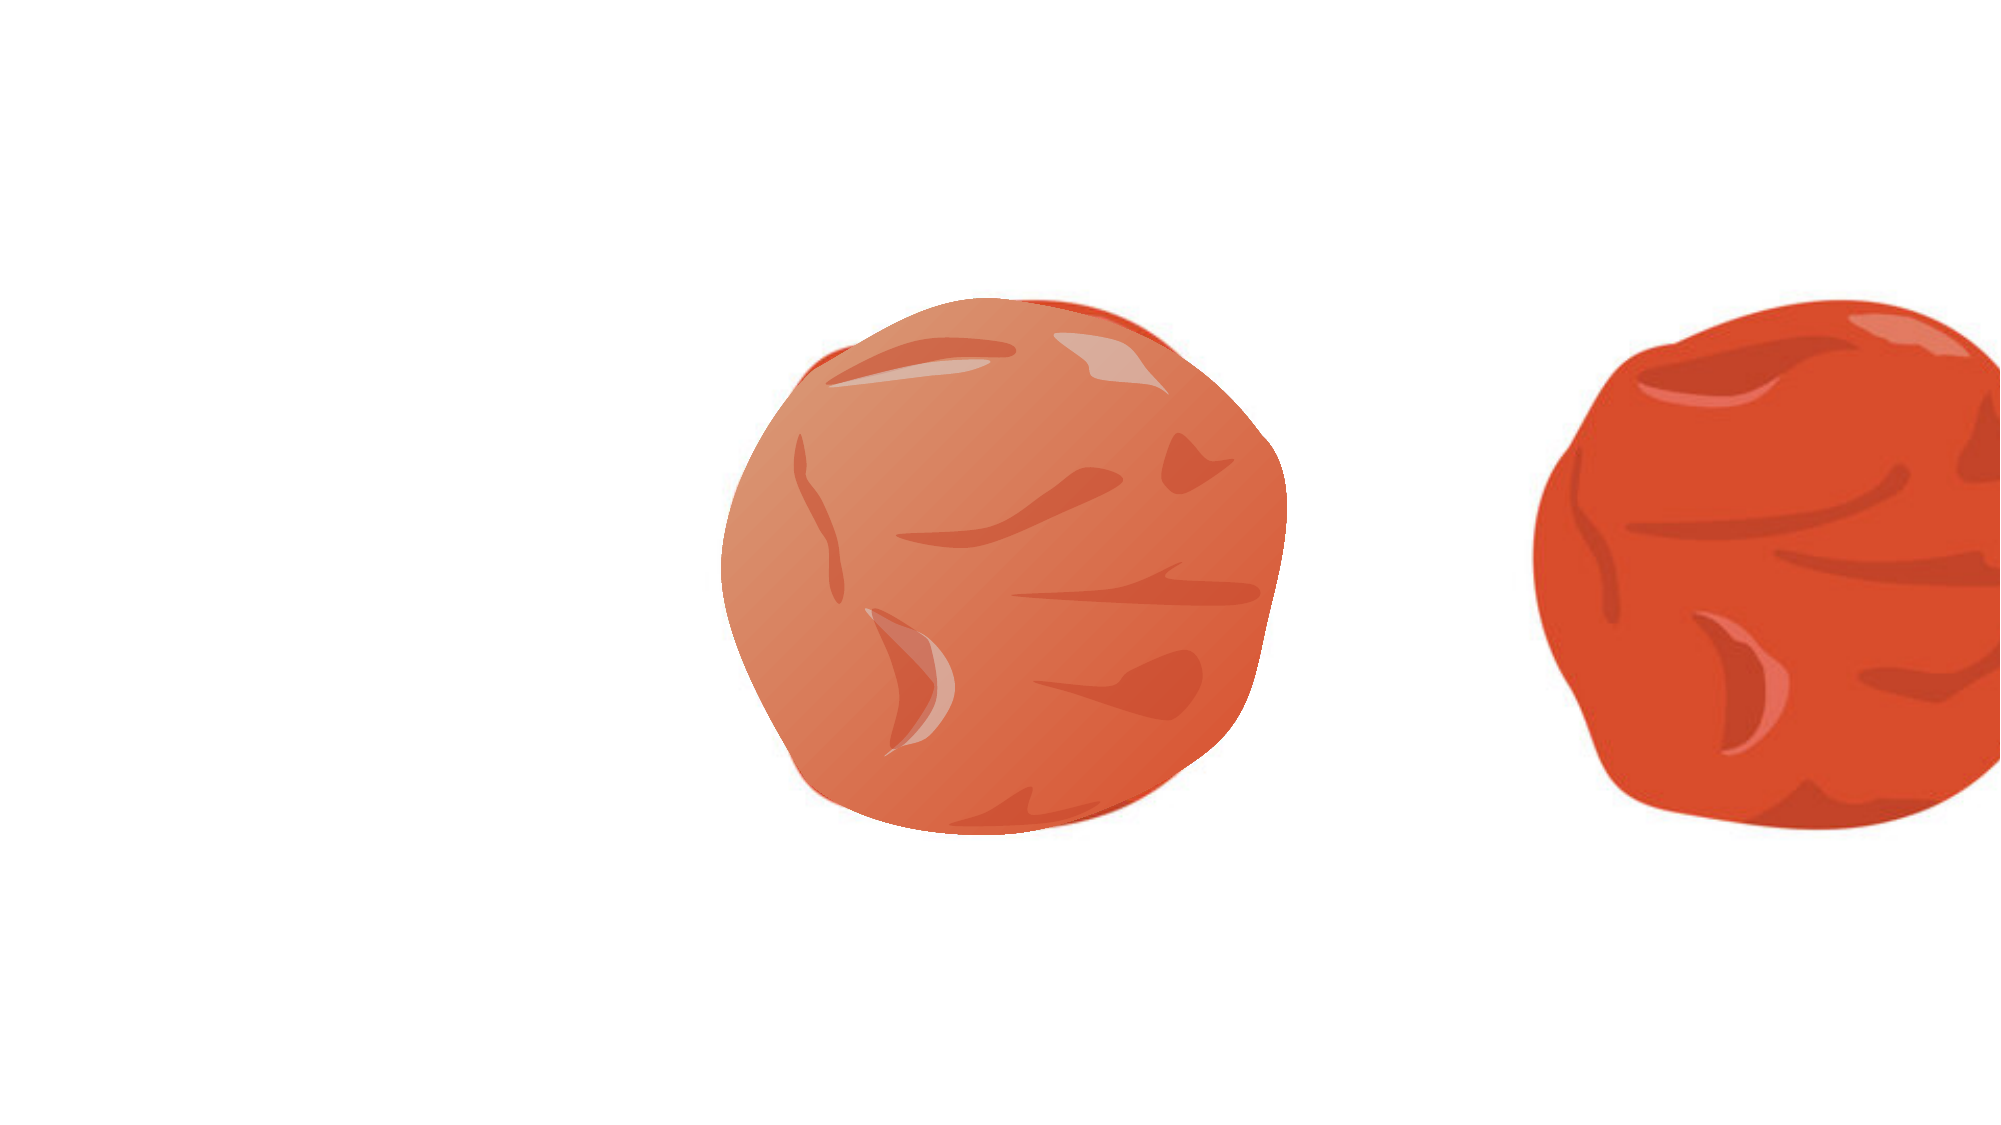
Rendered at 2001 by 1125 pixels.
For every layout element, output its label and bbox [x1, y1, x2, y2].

picture [505, 189, 2000, 941]
